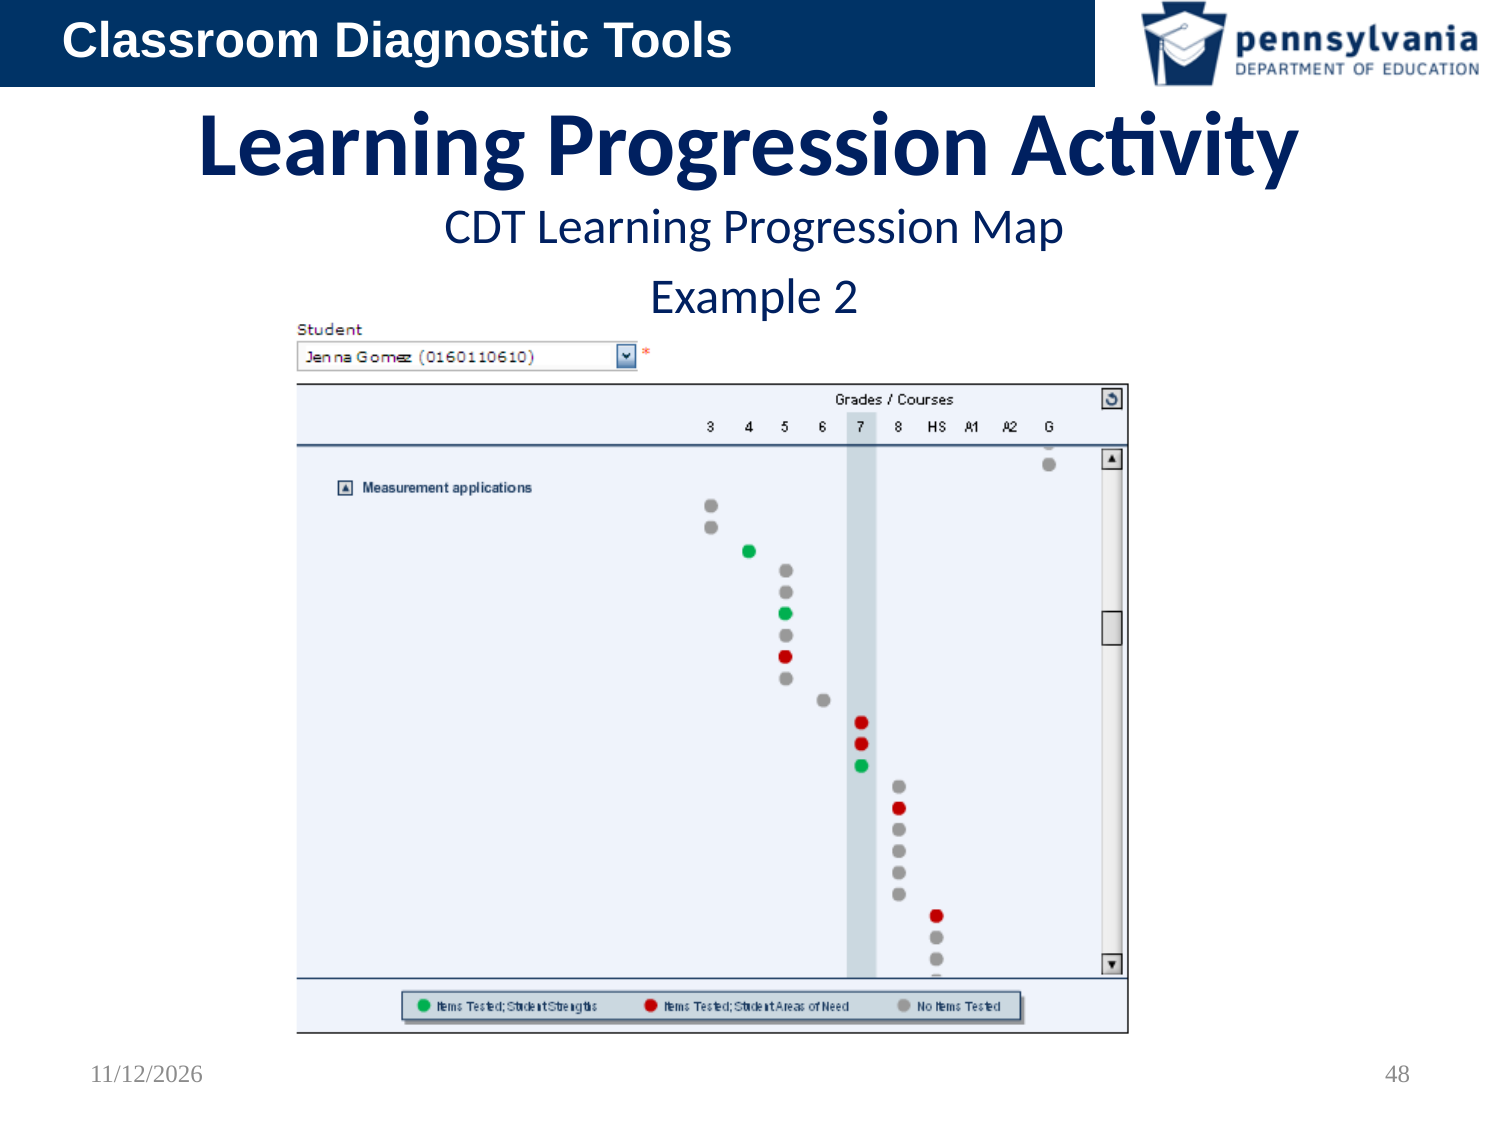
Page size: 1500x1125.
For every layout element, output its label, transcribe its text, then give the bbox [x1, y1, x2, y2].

slide_number 48 [1074, 1042, 1425, 1103]
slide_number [75, 1042, 425, 1103]
picture [1134, 0, 1485, 90]
list CDT Learning Progression Map Example 2 [422, 183, 1086, 318]
title Learning Progression Activity [74, 44, 1426, 233]
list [294, 320, 1132, 1037]
